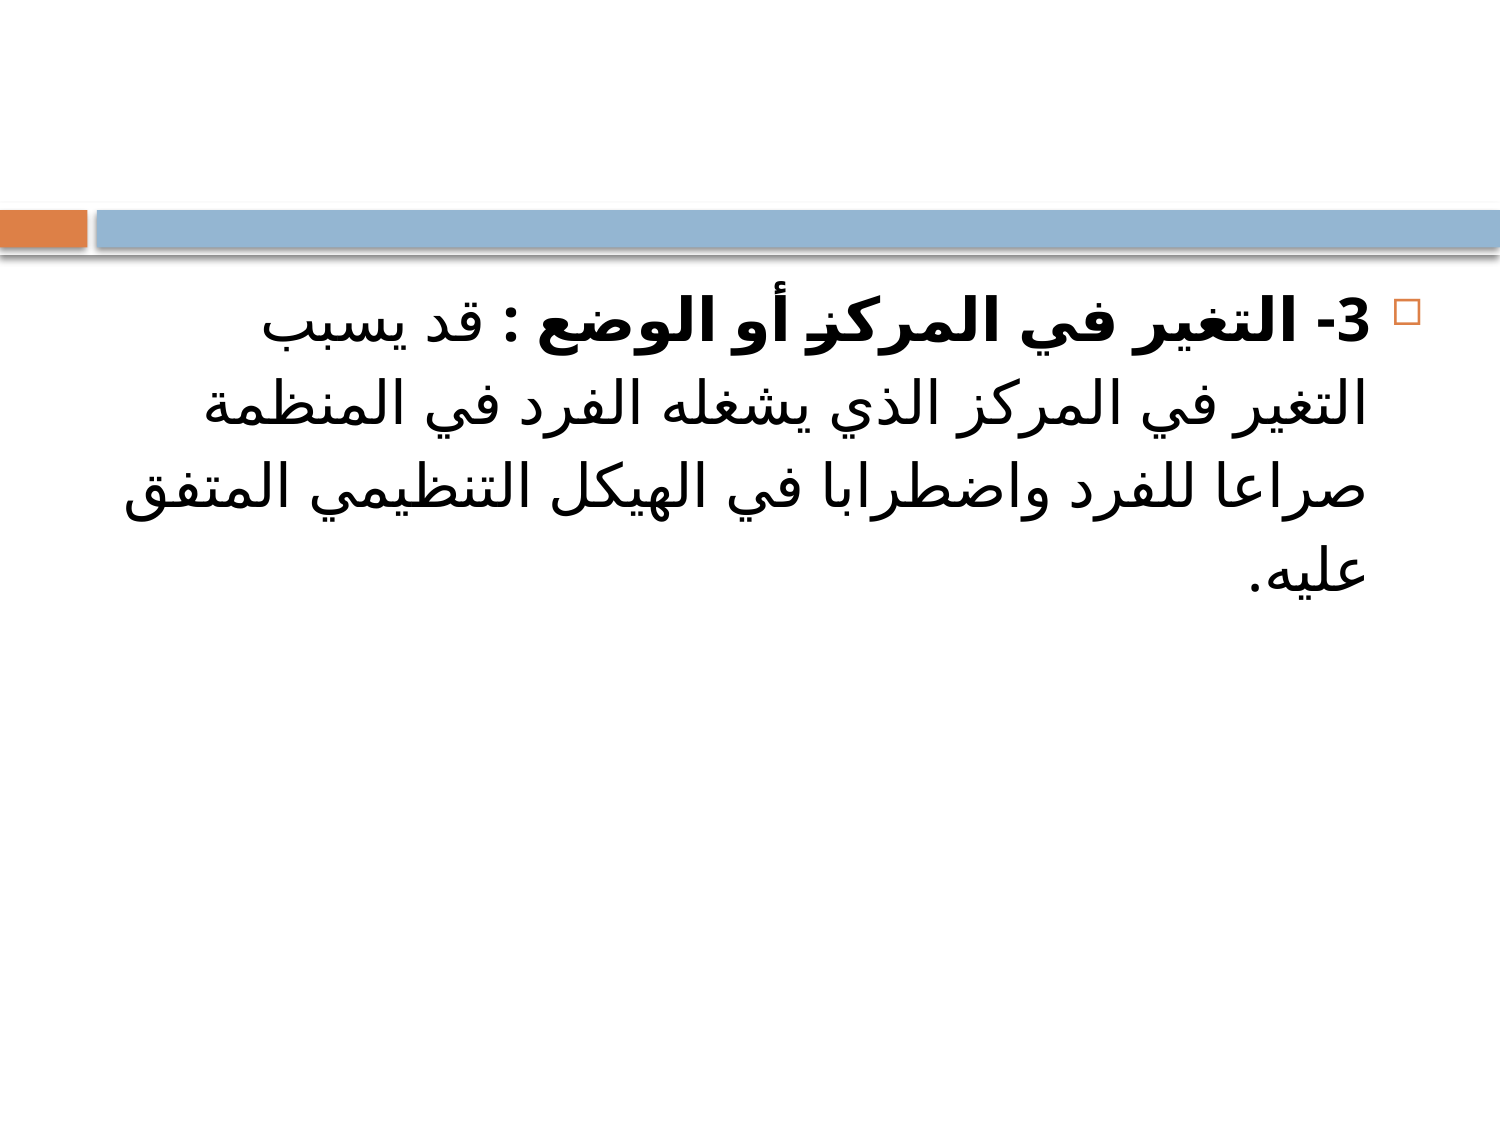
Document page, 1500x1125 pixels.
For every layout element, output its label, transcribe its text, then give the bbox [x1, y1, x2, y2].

list 3- التغير في المركز أو الوضع : قد يسبب التغير في المركز الذي يشغله الفرد في المنظمة صراعا للفرد واضطرابا في الهيكل التنظيمي المتفق عليه. [100, 262, 1438, 1000]
